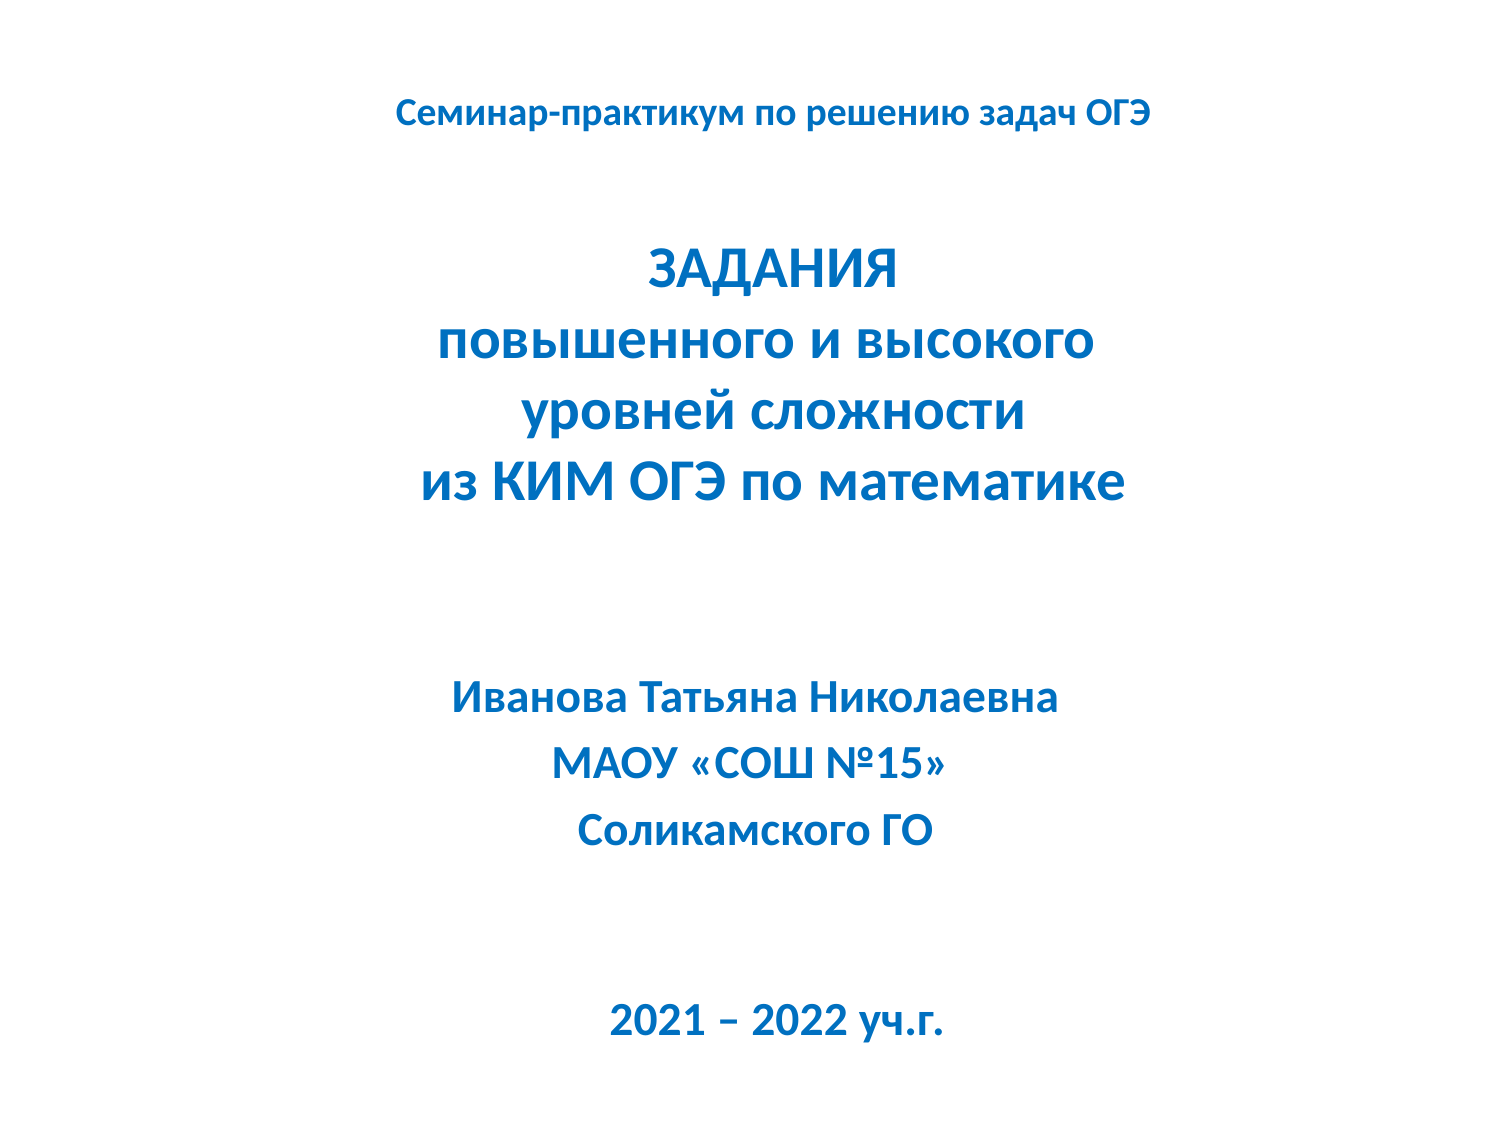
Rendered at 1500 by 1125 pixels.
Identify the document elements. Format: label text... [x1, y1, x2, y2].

title Семинар-практикум по решению задач ОГЭ ЗАДАНИЯ повышенного и высокого уровней сложности из КИМ ОГЭ по математике [112, 30, 1436, 591]
subtitle Иванова Татьяна Николаевна МАОУ «СОШ №15» Соликамского ГО 2021 – 2022 уч.г. [29, 656, 1483, 1055]
